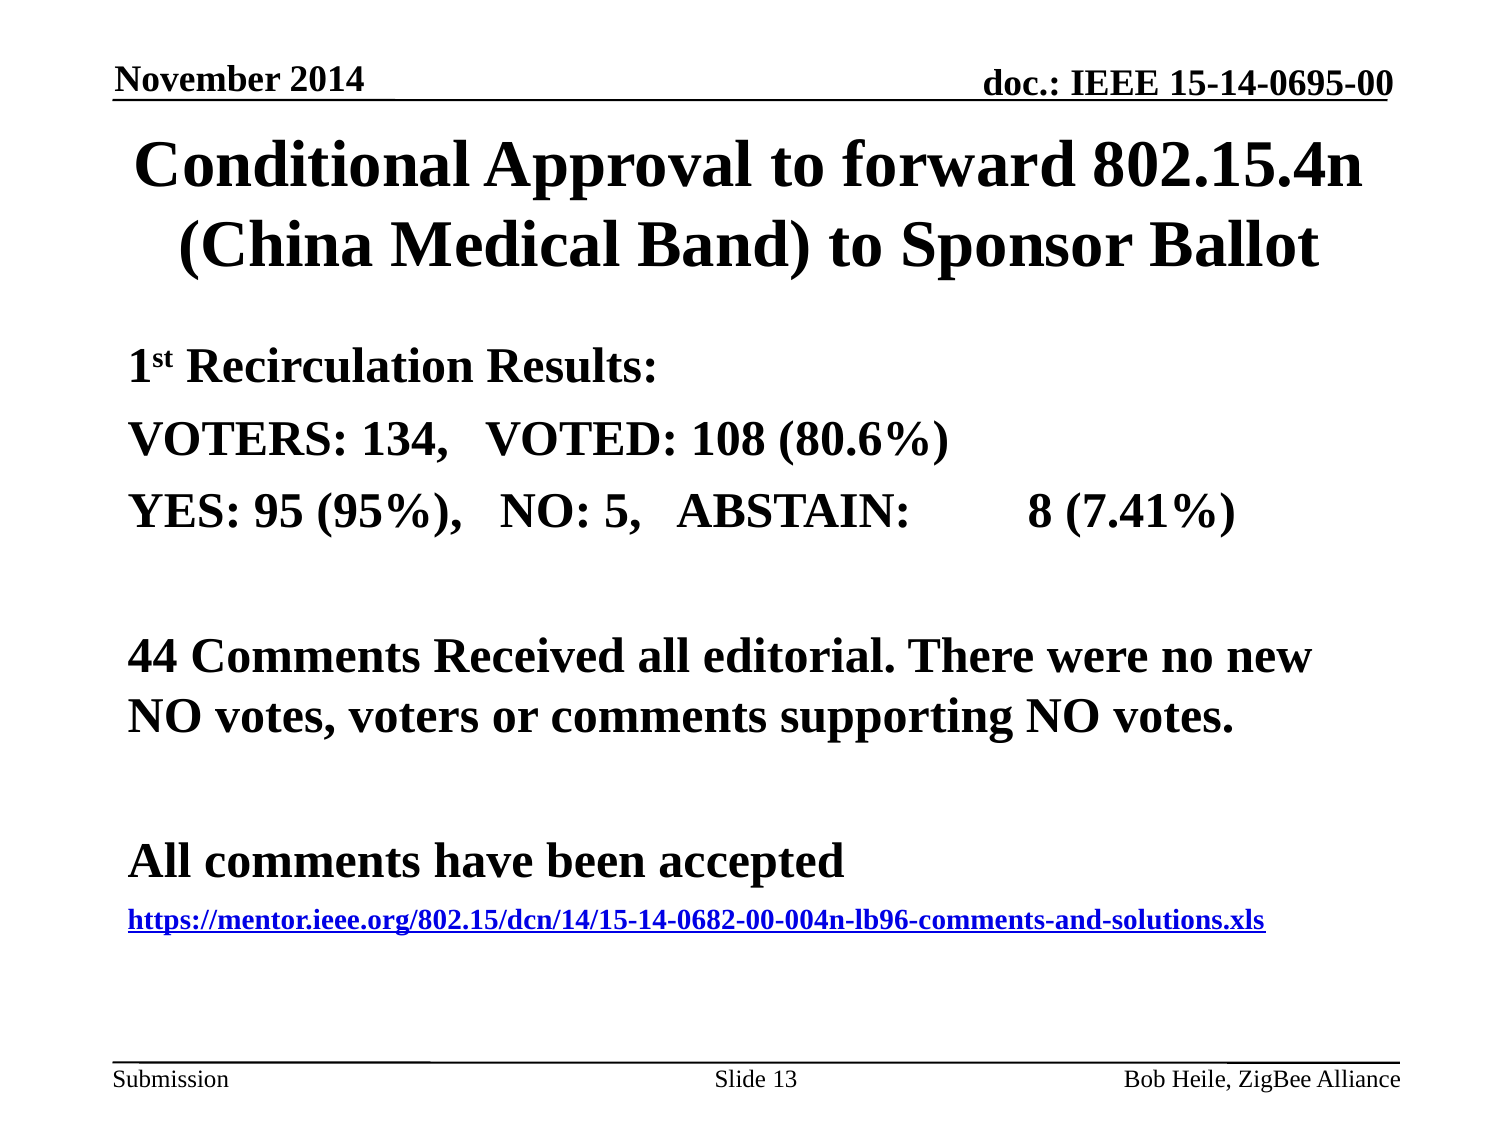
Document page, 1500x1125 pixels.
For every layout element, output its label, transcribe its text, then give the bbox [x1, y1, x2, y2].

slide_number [114, 54, 423, 100]
footer Bob Heile, ZigBee Alliance [878, 1061, 1402, 1093]
title Conditional Approval to forward 802.15.4n (China Medical Band) to Sponsor Ballot [112, 112, 1388, 288]
slide_number Slide 13 [712, 1061, 800, 1123]
list 1st Recirculation Results: VOTERS: 134, VOTED: 108 (80.6%) YES: 95 (95%), NO: 5, ABSTAIN: 8 (7.41%) 44 Comments Received all editorial. There were no new NO votes, voters or comments supporting NO votes. All comments have been accepted https://mentor.ieee.org/802.15/dcn/14/15-14-0682-00-004n-lb96-comments-and-solutions.xls [112, 324, 1388, 1000]
